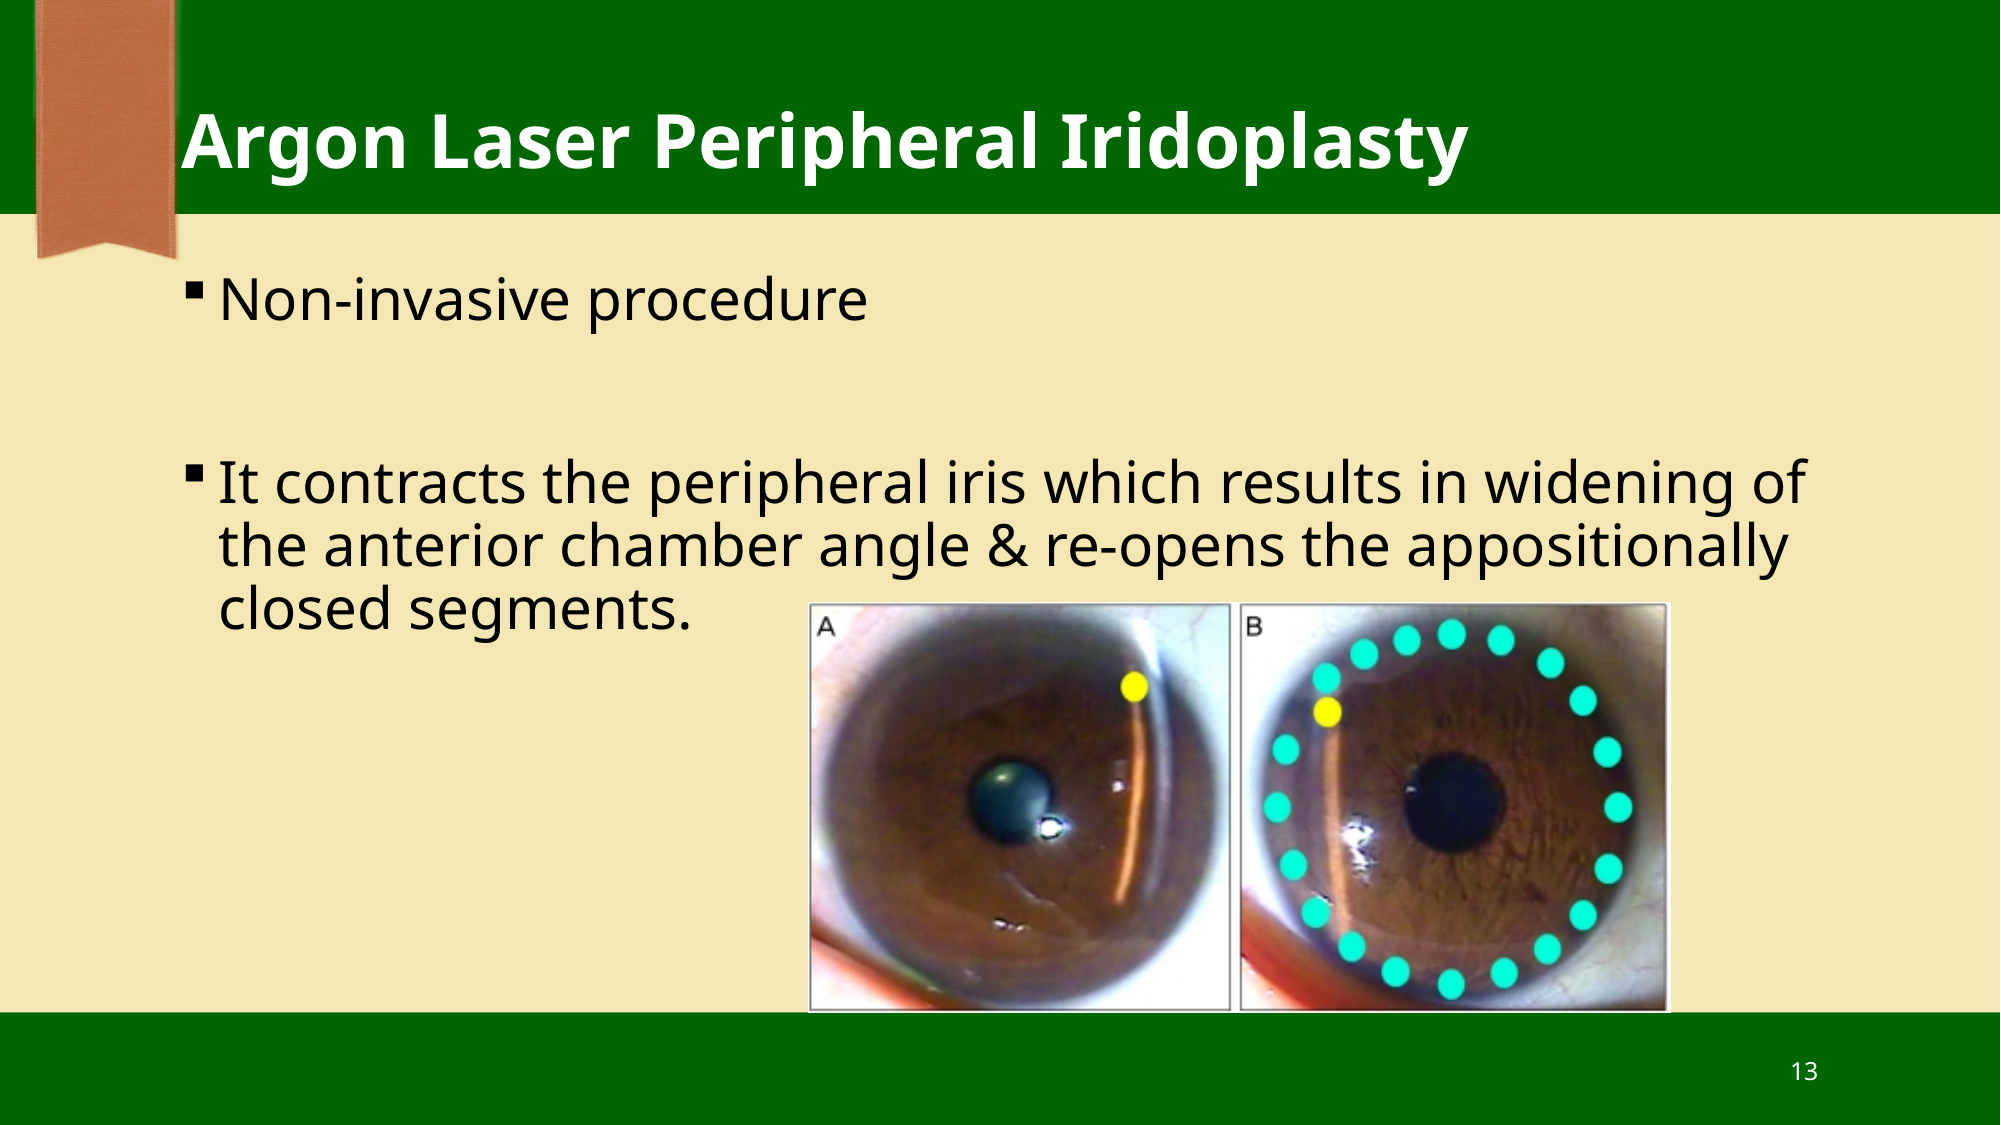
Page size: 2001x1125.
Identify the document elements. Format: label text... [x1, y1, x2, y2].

list Non-invasive procedure It contracts the peripheral iris which results in widening of the anterior chamber angle & re-opens the appositionally closed segments. [181, 262, 1819, 1013]
picture [808, 602, 1671, 1013]
slide_number 13 [1518, 1042, 1819, 1103]
title Argon Laser Peripheral Iridoplasty [181, 12, 1819, 193]
